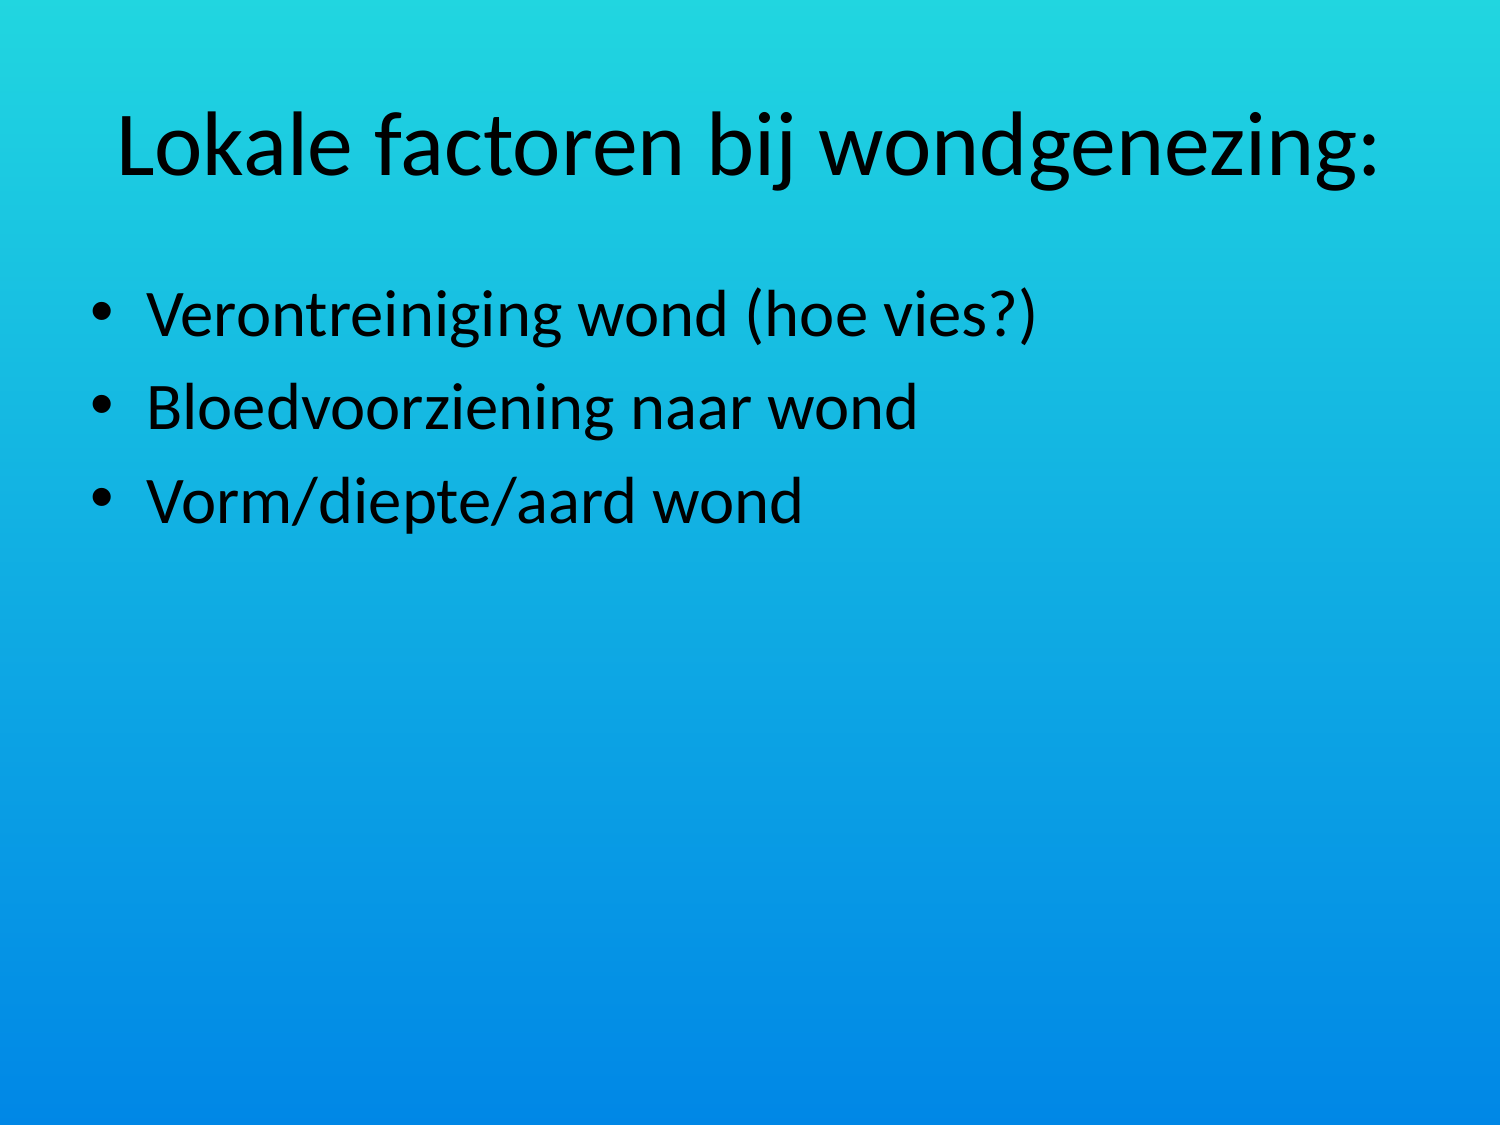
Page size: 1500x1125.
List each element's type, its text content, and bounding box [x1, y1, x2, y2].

title Lokale factoren bij wondgenezing: [75, 45, 1425, 233]
list Verontreiniging wond (hoe vies?) Bloedvoorziening naar wond Vorm/diepte/aard wond [75, 262, 1425, 1005]
